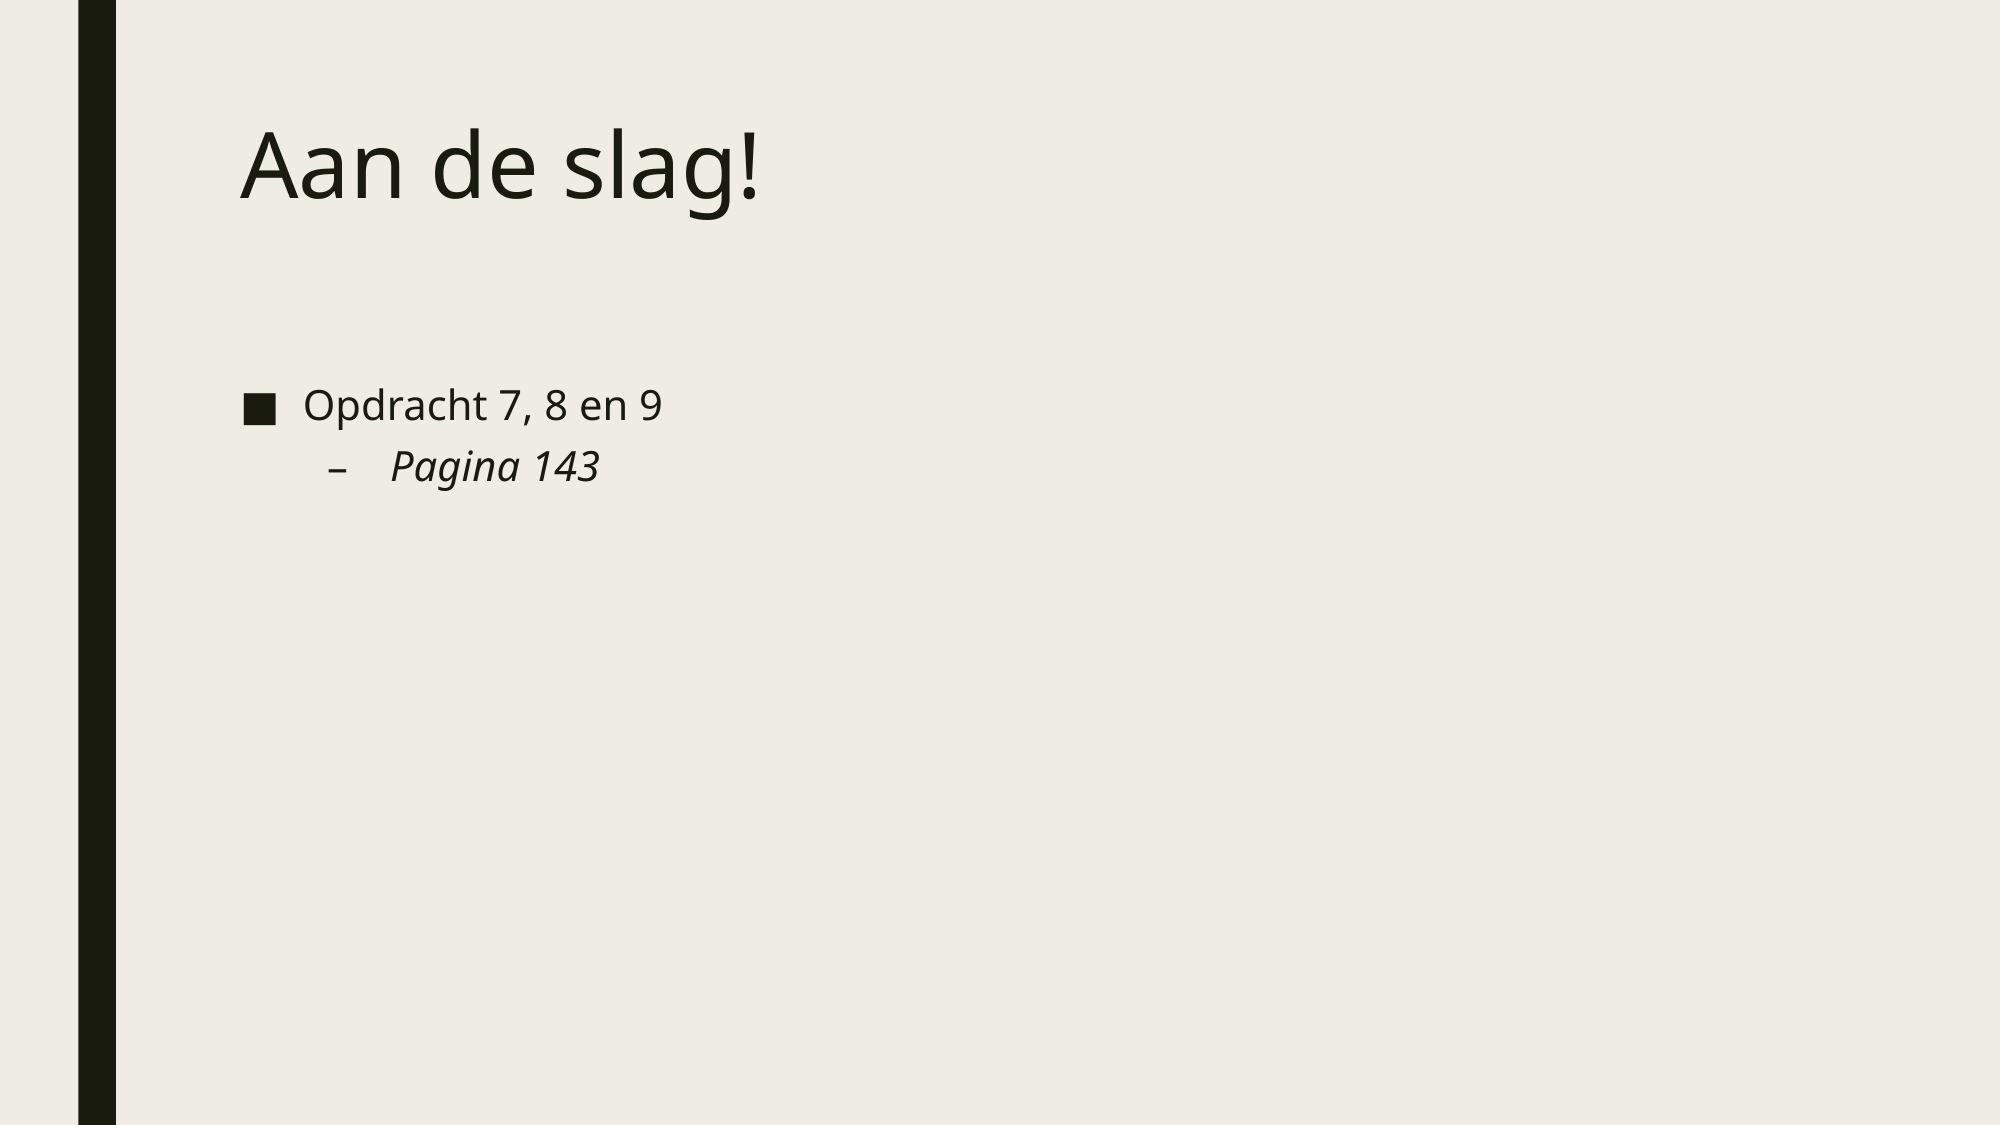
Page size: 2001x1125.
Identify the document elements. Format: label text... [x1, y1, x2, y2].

title Aan de slag! [225, 112, 1800, 357]
list Opdracht 7, 8 en 9 Pagina 143 [225, 375, 1800, 963]
